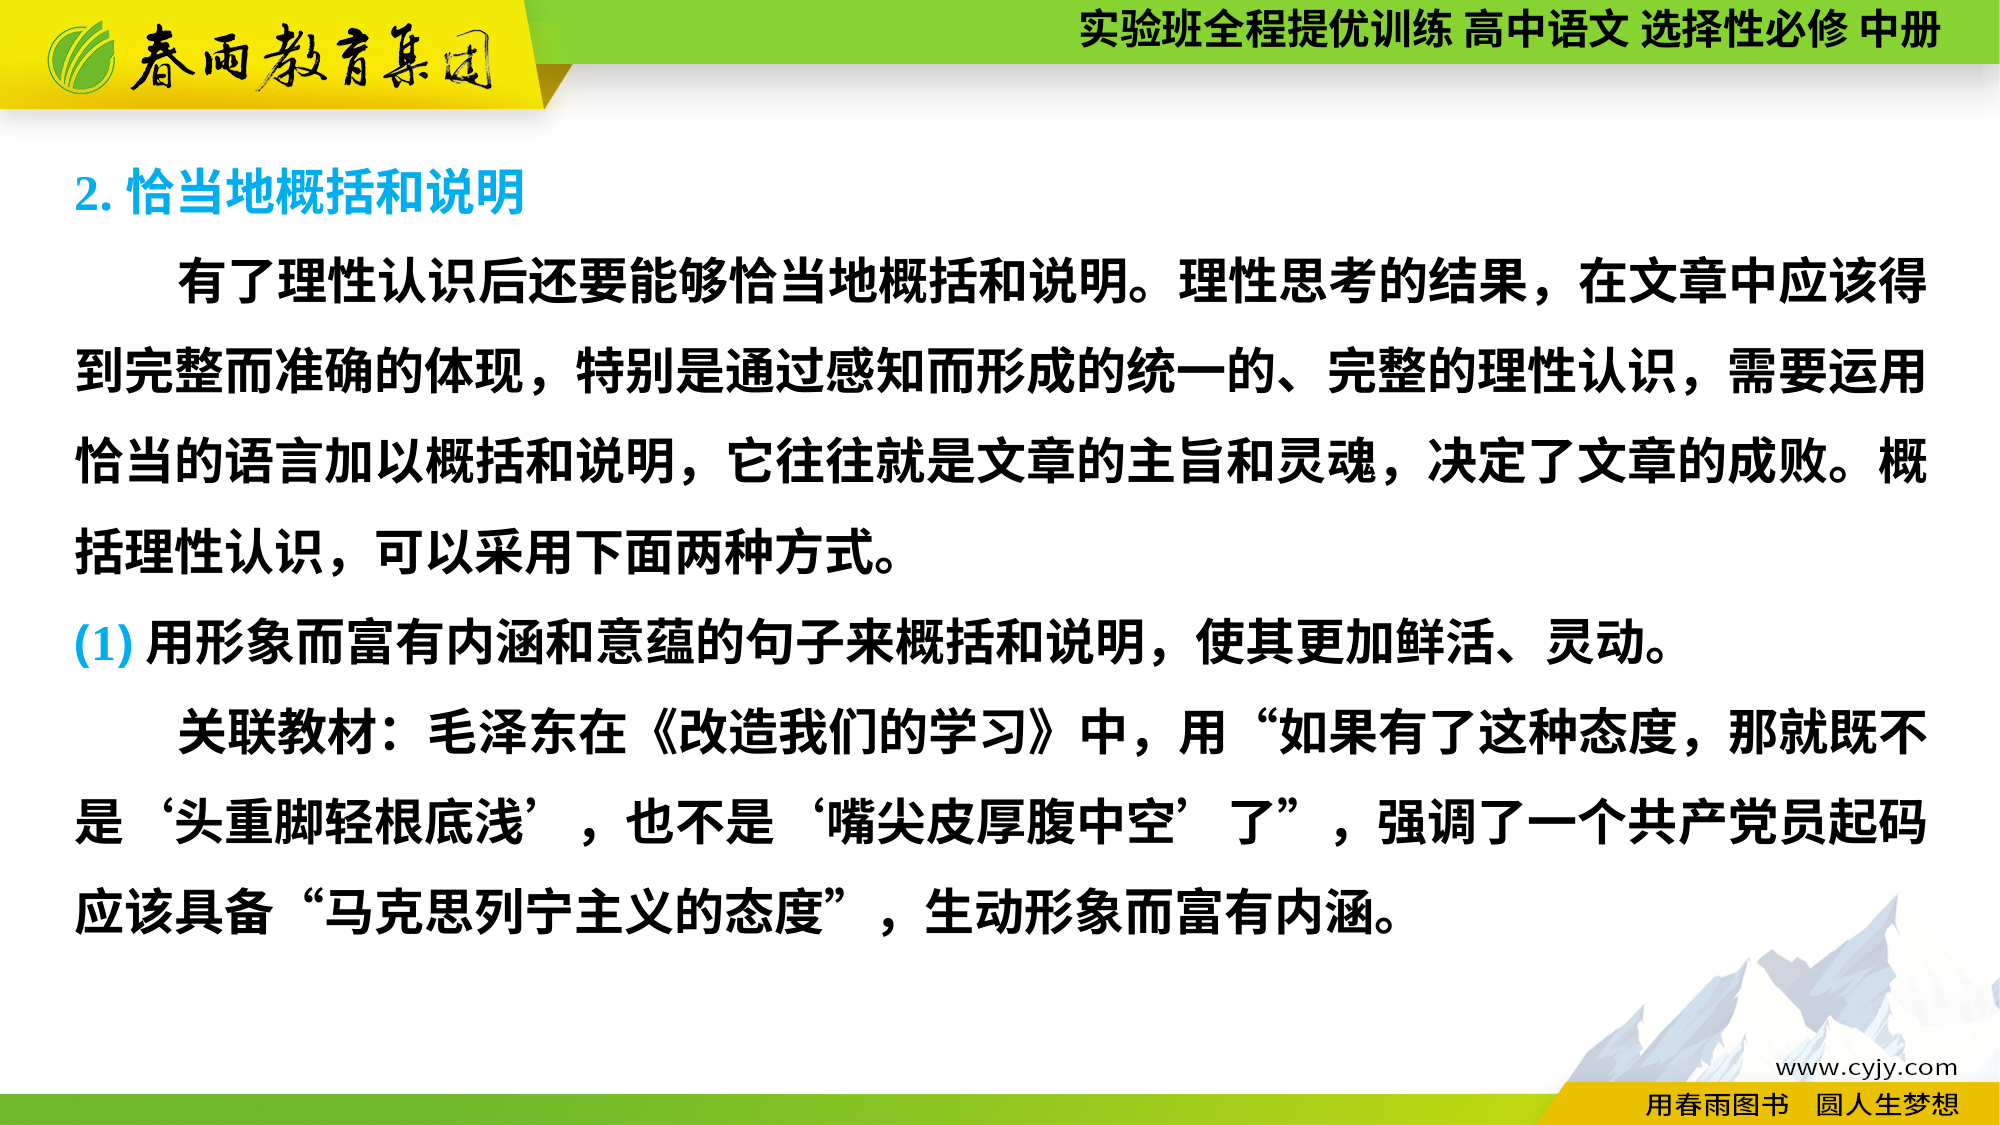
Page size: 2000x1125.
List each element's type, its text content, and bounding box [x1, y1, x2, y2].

picture [0, 0, 2000, 1125]
list 2.恰当地概括和说明 有了理性认识后还要能够恰当地概括和说明。理性思考的结果，在文章中应该得到完整而准确的体现，特别是通过感知而形成的统一的、完整的理性认识，需要运用恰当的语言加以概括和说明，它往往就是文章的主旨和灵魂，决定了文章的成败。概括理性认识，可以采用下面两种方式。 (1)用形象而富有内涵和意蕴的句子来概括和说明，使其更加鲜活、灵动。 关联教材：毛泽东在《改造我们的学习》中，用“如果有了这种态度，那就既不是‘头重脚轻根底浅’，也不是‘嘴尖皮厚腹中空’了”，强调了一个共产党员起码应该具备“马克思列宁主义的态度”，生动形象而富有内涵。 [59, 122, 1944, 956]
